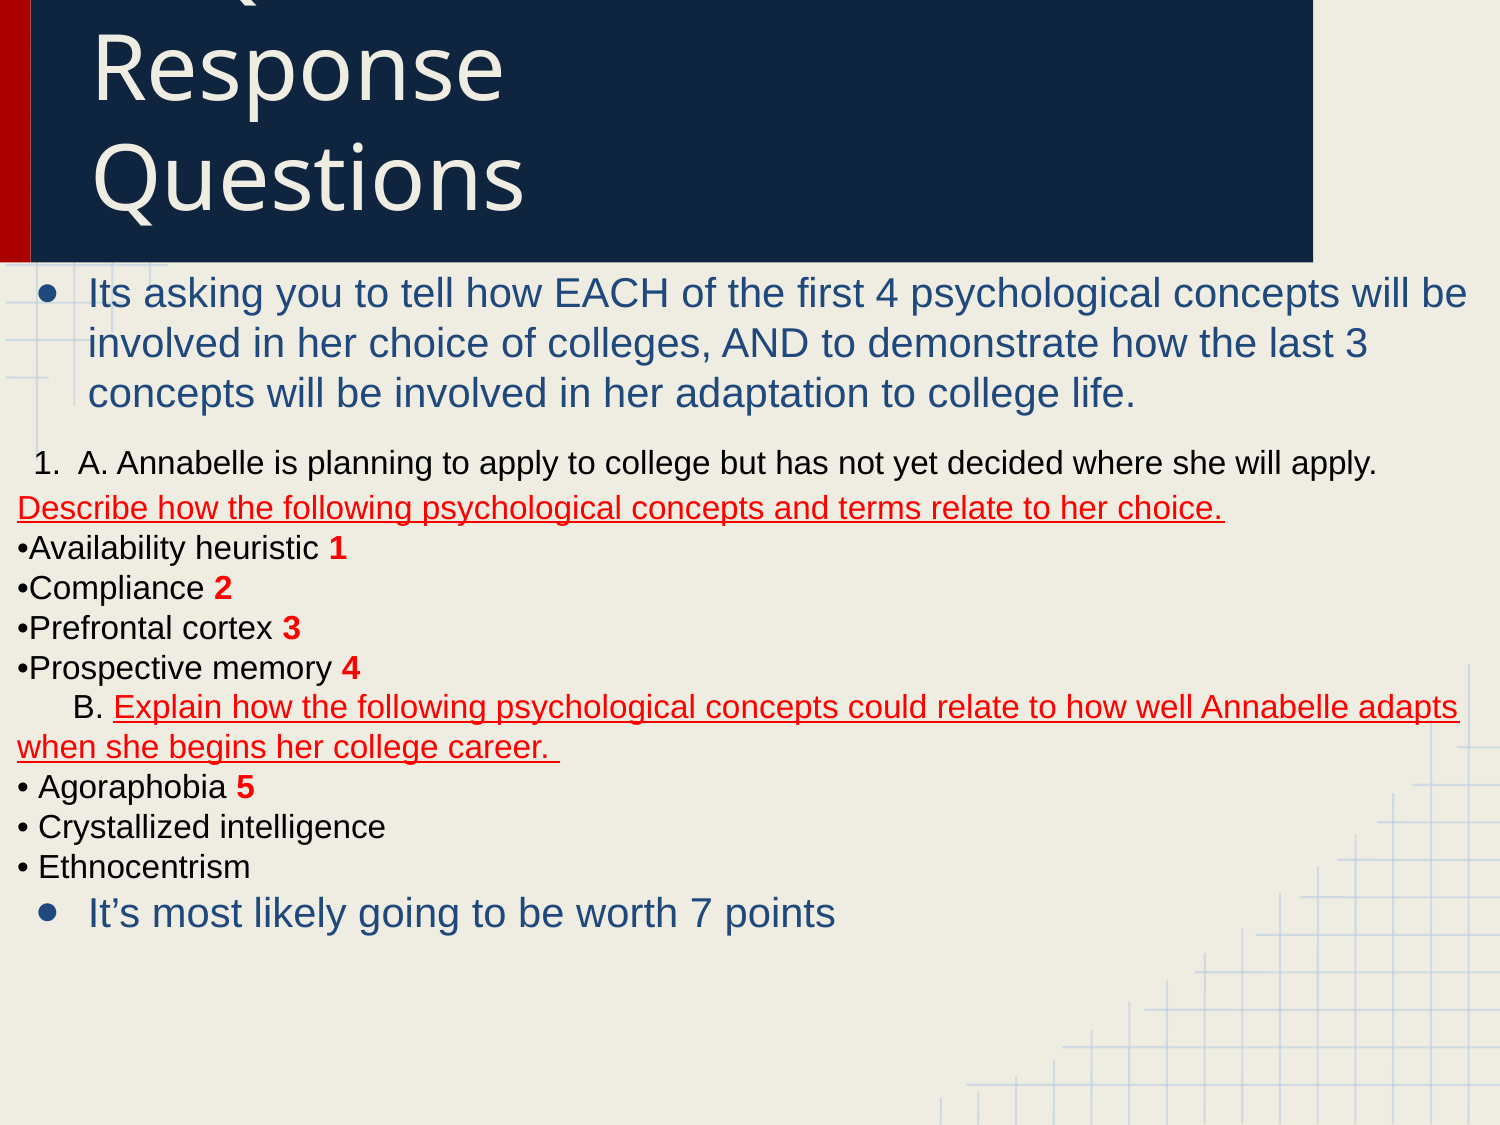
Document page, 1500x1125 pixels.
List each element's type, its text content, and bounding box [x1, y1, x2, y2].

list Its asking you to tell how EACH of the first 4 psychological concepts will be involved in her choice of colleges, AND to demonstrate how the last 3 concepts will be involved in her adaptation to college life. 1. A. Annabelle is planning to apply to college but has not yet decided where she will apply. Describe how the following psychological concepts and terms relate to her choice. •Availability heuristic 1 •Compliance 2 •Prefrontal cortex 3 •Prospective memory 4 B. Explain how the following psychological concepts could relate to how well Annabelle adapts when she begins her college career. • Agoraphobia 5 • Crystallized intelligence • Ethnocentrism It’s most likely going to be worth 7 points [2, 251, 1500, 1071]
title FRQs-Free Response Questions [75, 22, 973, 244]
